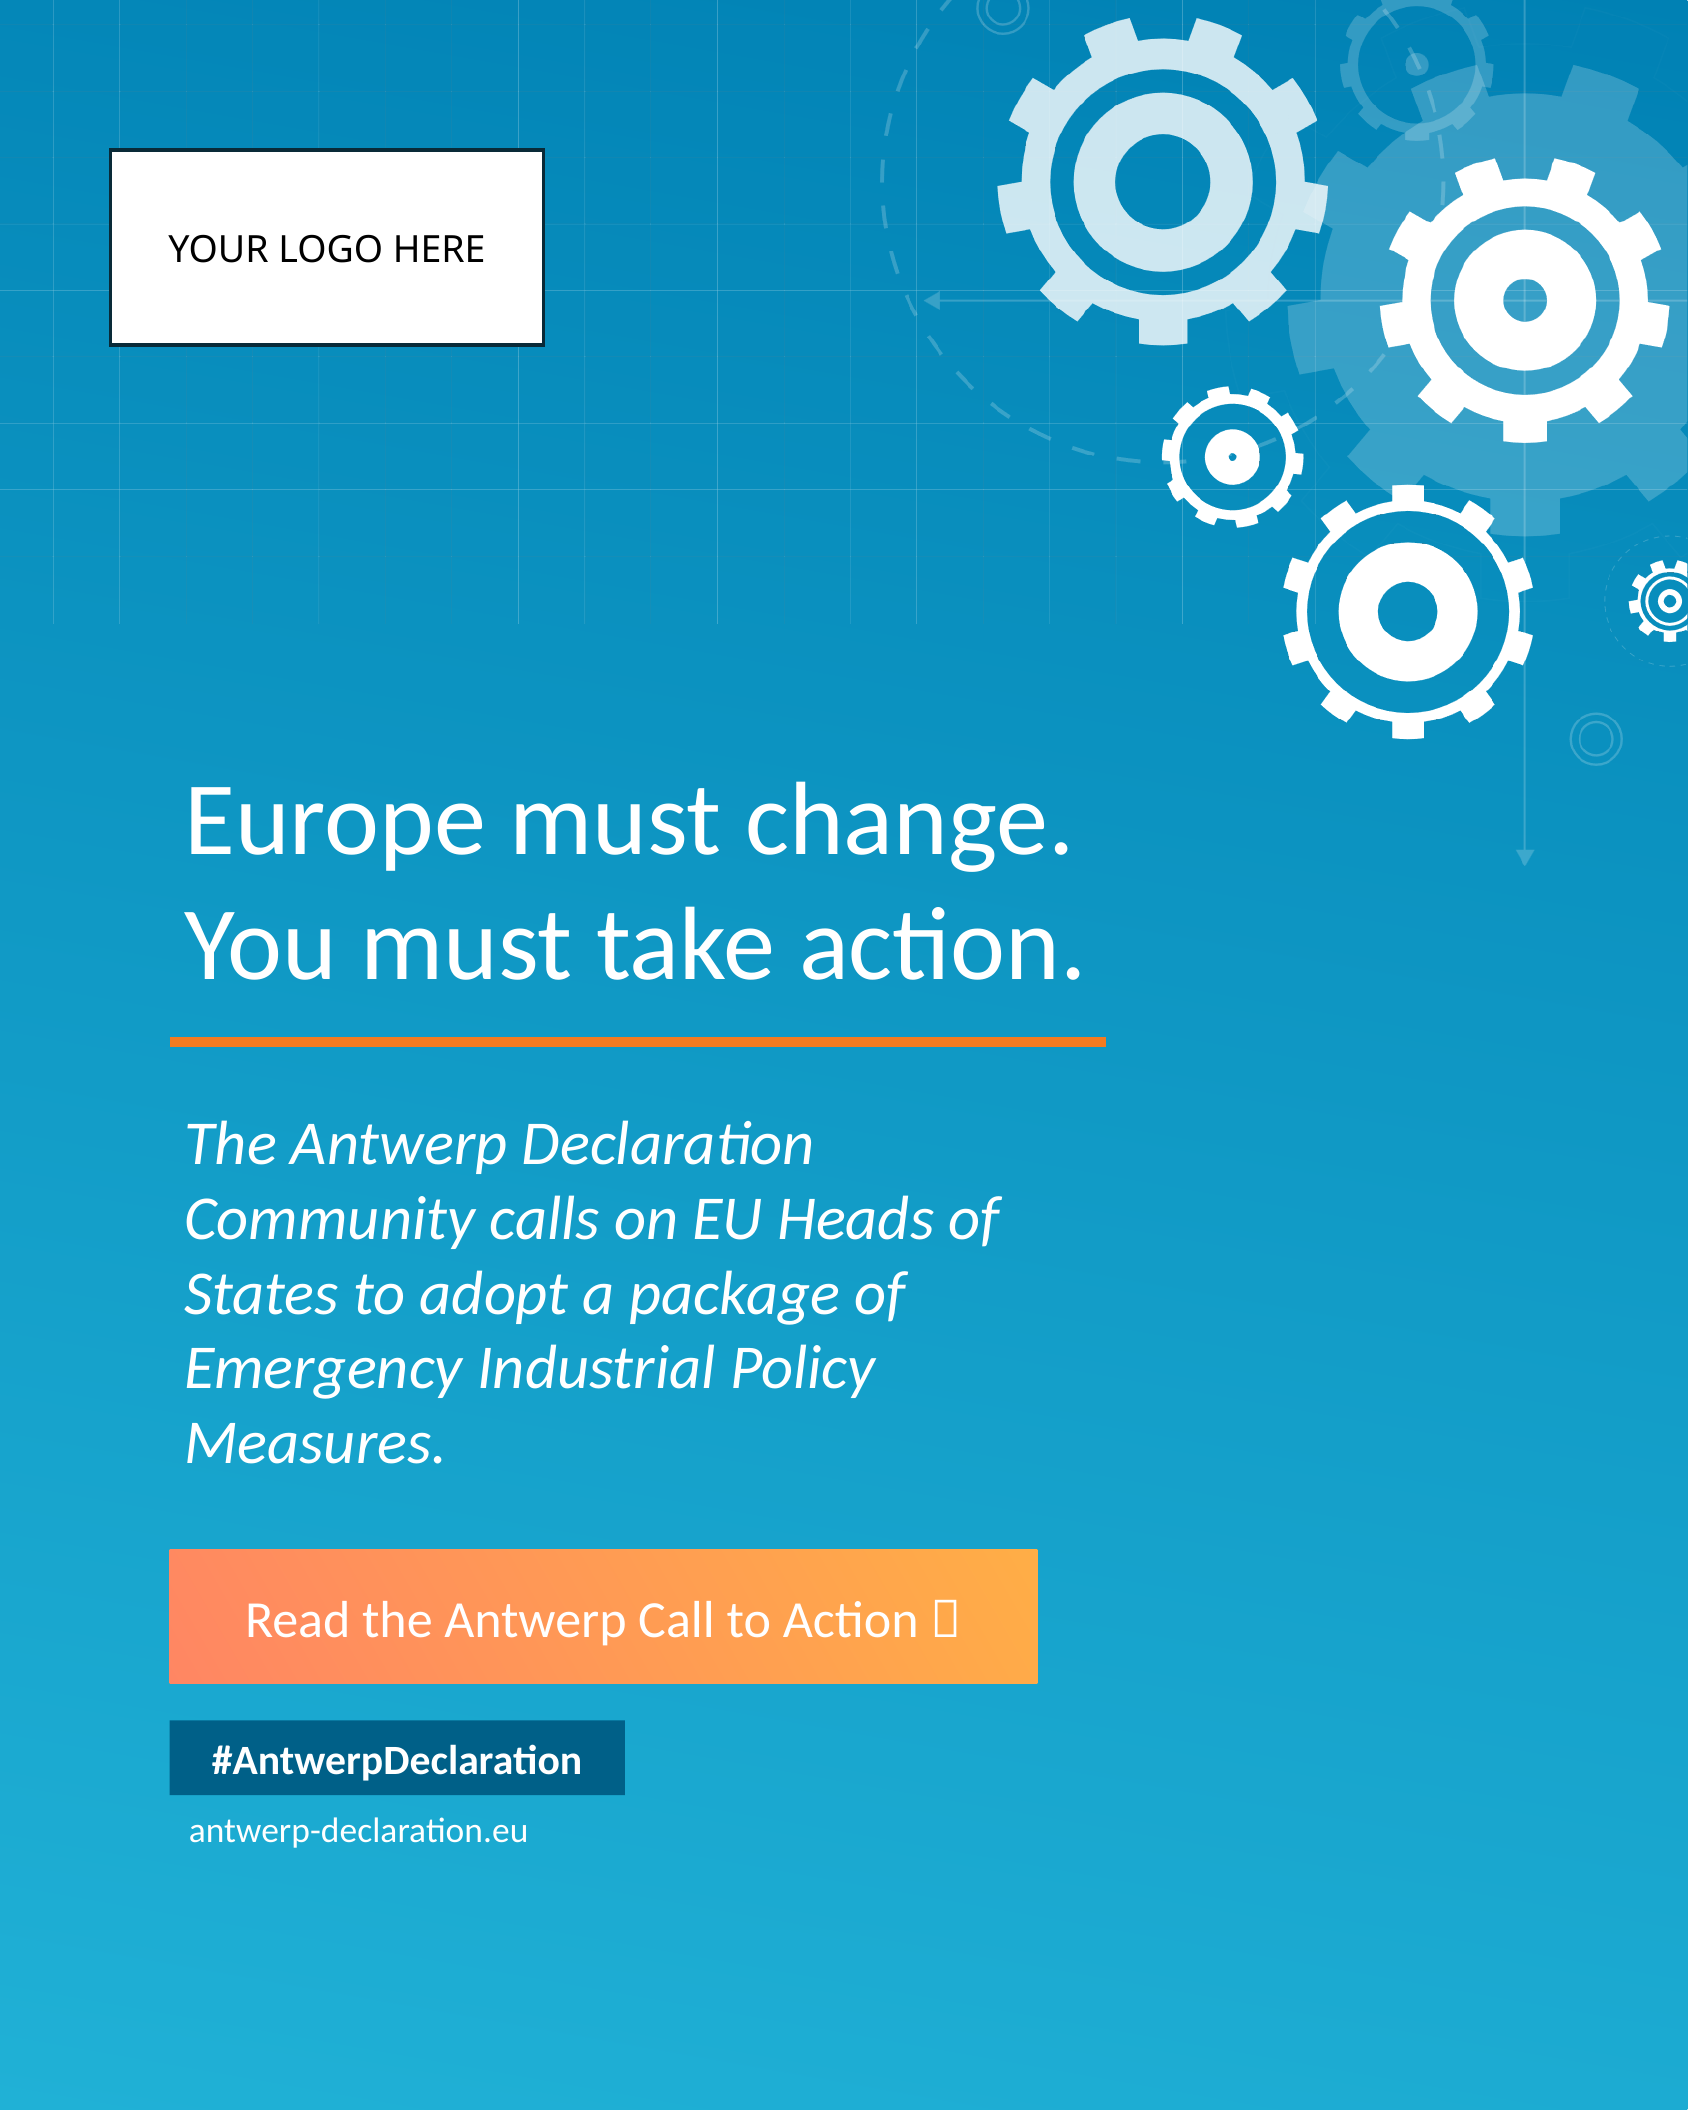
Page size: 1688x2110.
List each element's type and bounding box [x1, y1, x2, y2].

text_box [0, 625, 1688, 2110]
picture [110, 149, 544, 346]
text_box [880, 0, 1688, 967]
